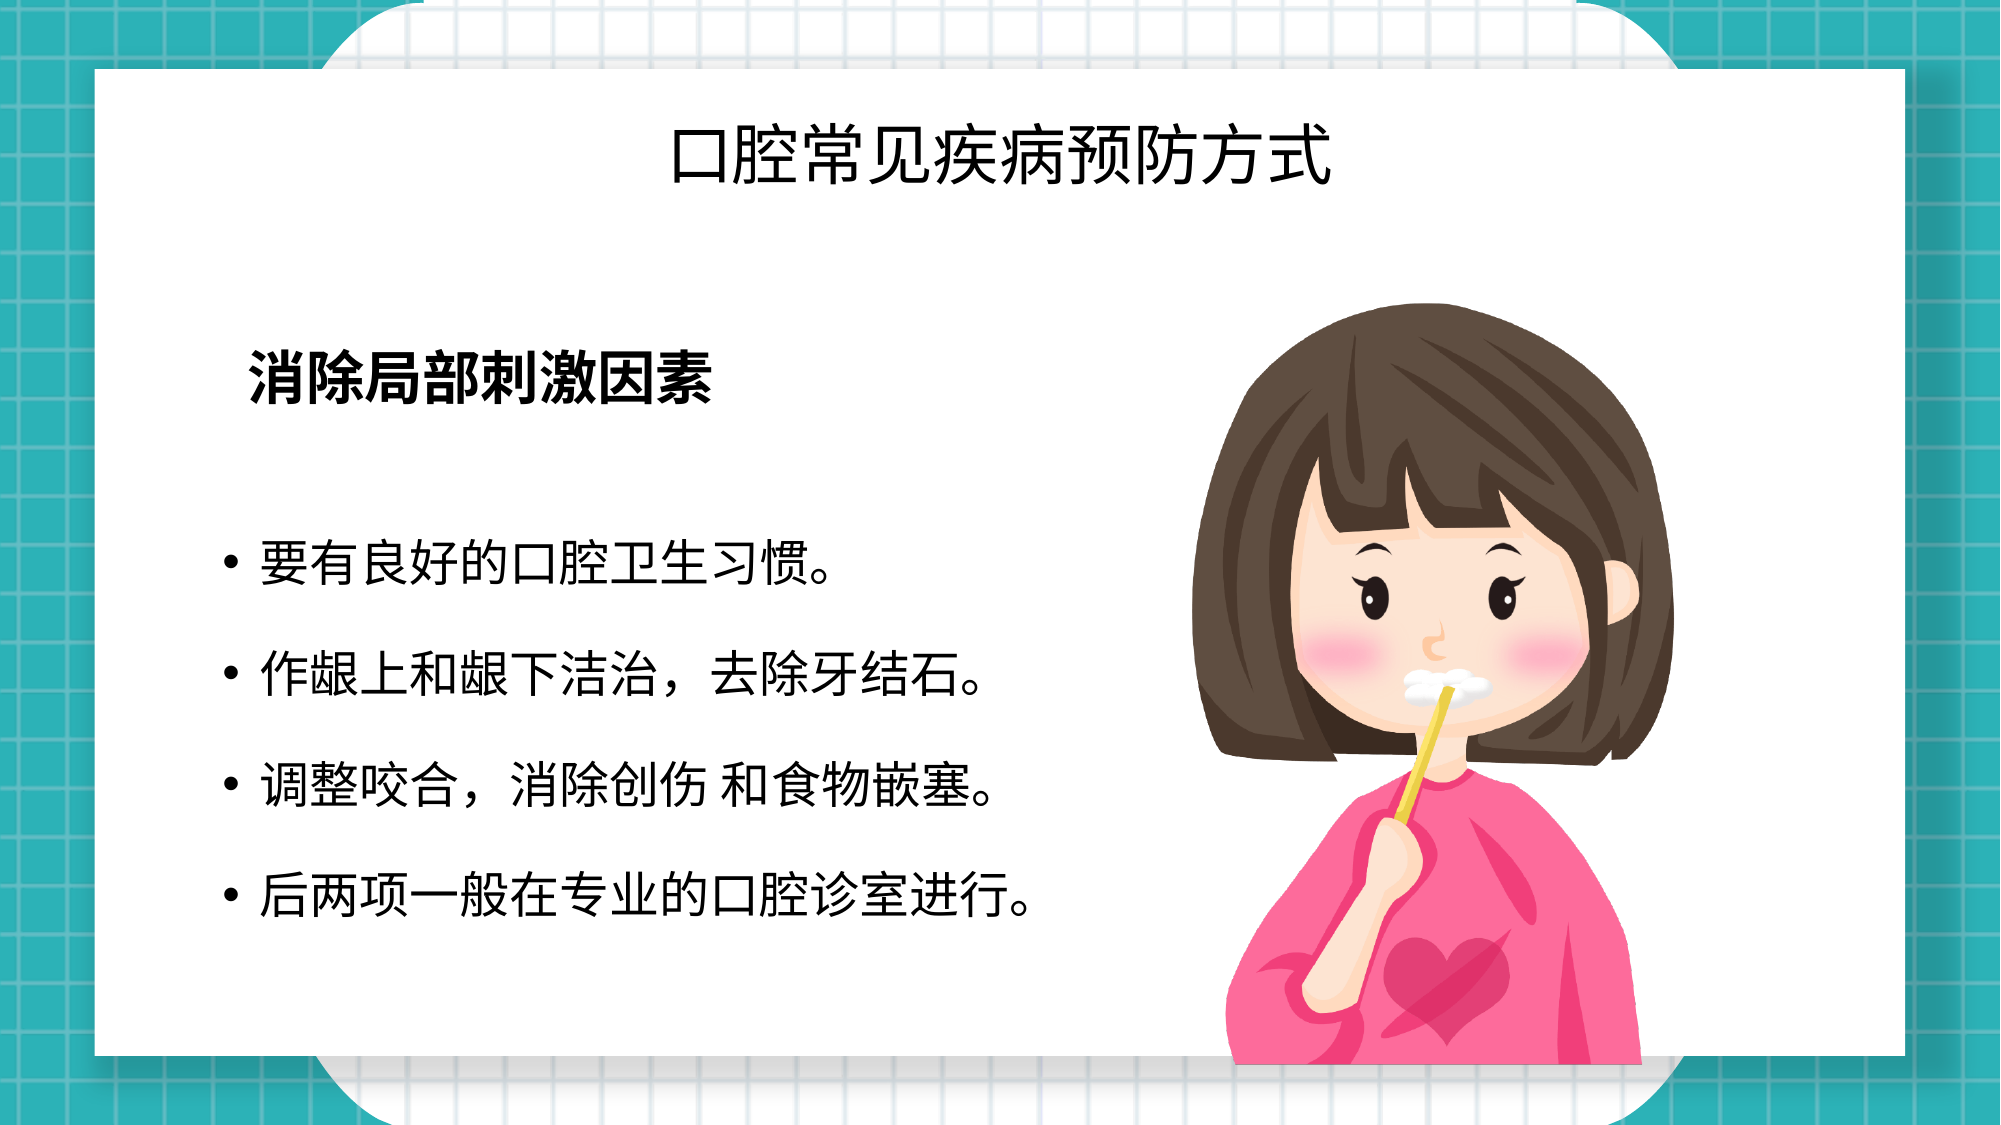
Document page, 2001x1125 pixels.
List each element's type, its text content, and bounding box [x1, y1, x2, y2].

text_box [1569, 68, 1906, 1057]
text_box 消除局部刺激因素 [206, 334, 431, 419]
text_box [94, 68, 431, 1057]
picture [4, 0, 2000, 1125]
list 要有良好的口腔卫生习惯。 作龈上和龈下洁治，去除牙结石。 调整咬合，消除创伤 和食物嵌塞。 后两项一般在专业的口腔诊室进行。 [207, 493, 431, 863]
